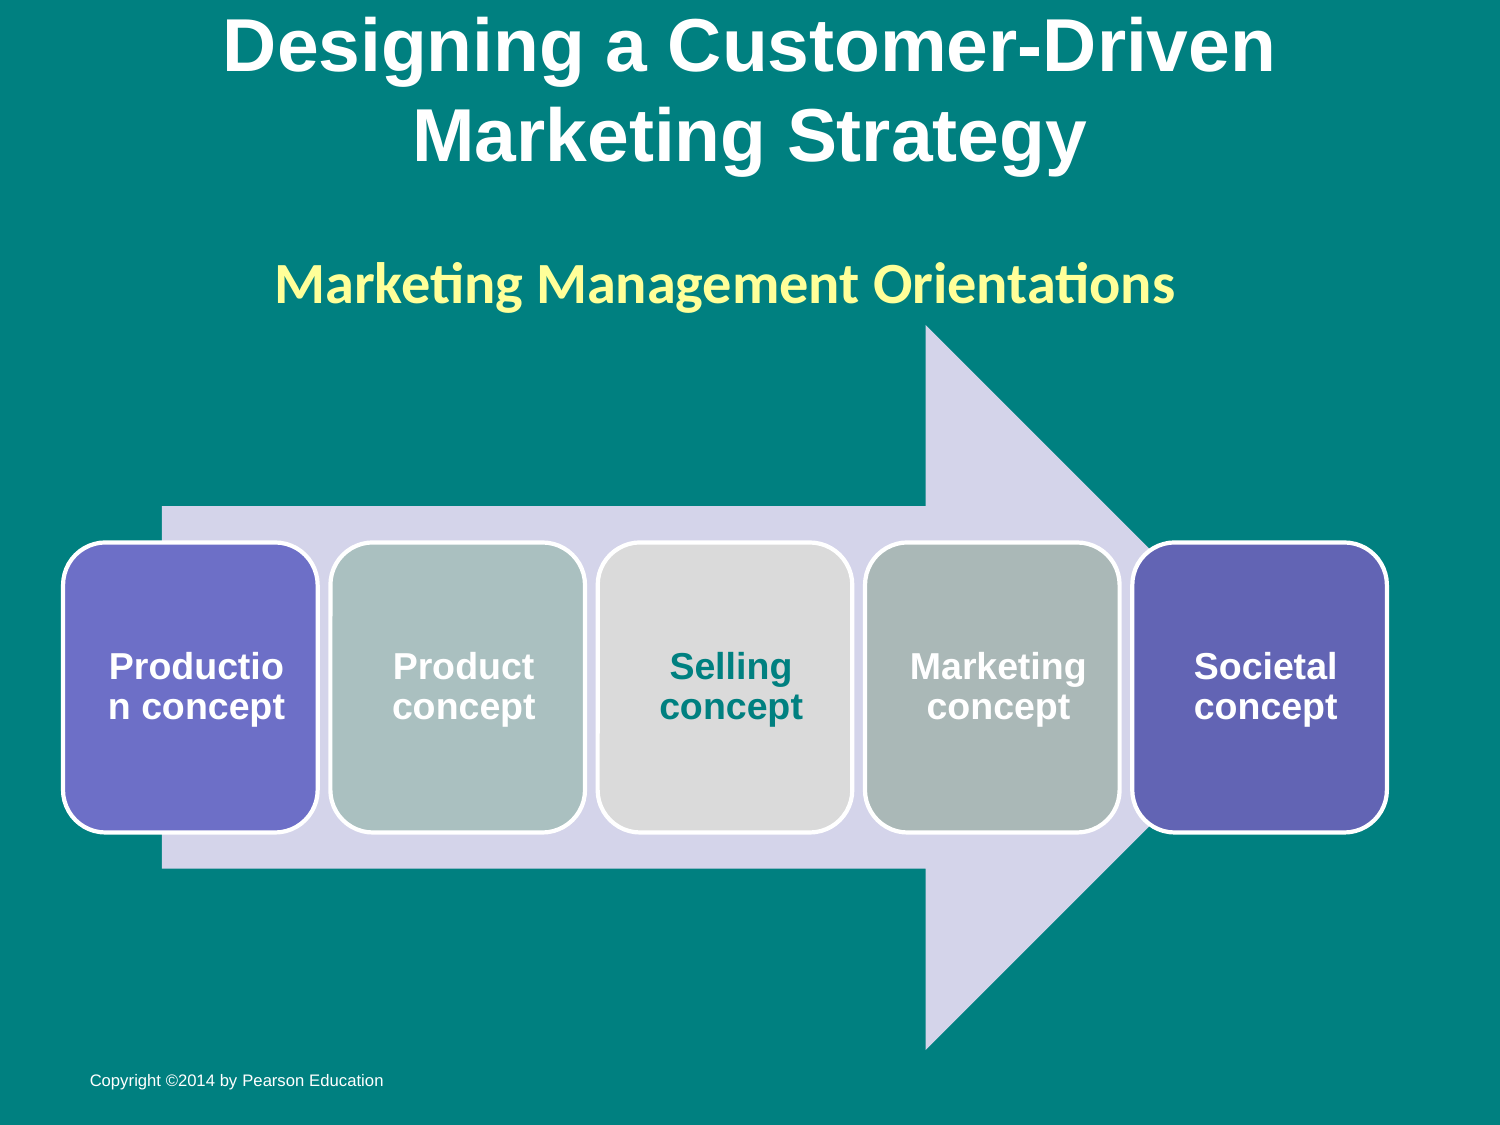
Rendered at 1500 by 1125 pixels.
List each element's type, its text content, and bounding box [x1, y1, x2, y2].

list Marketing Management Orientations [24, 237, 1426, 301]
text_box Copyright ©2014 by Pearson Education [74, 1062, 825, 1098]
title Designing a Customer-Driven Marketing Strategy [112, 37, 1388, 226]
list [62, 324, 1388, 1051]
